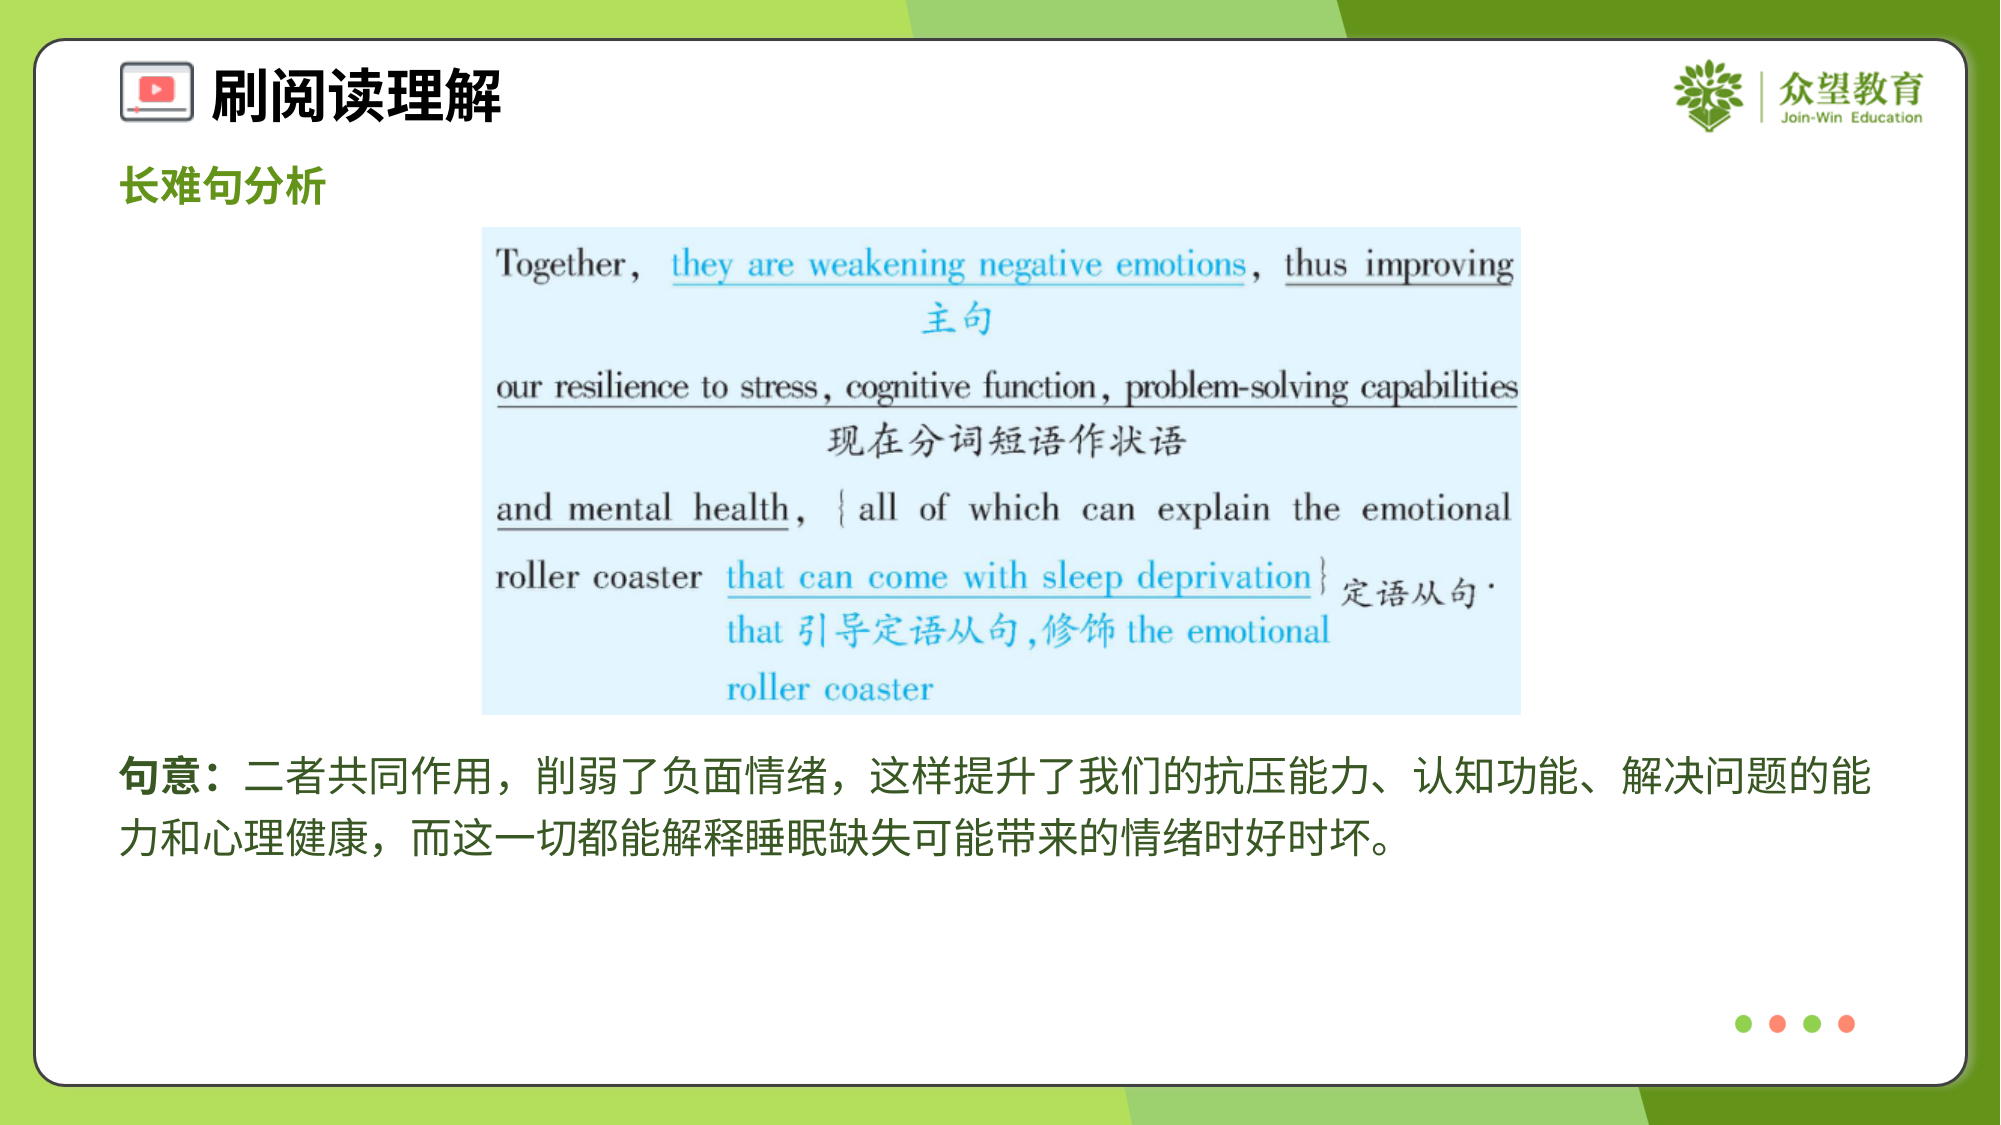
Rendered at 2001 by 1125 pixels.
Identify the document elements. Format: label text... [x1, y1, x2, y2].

picture [0, 0, 2000, 1125]
text_box 句意：二者共同作用，削弱了负面情绪，这样提升了我们的抗压能力、认知功能、解决问题的能力和心理健康，而这一切都能解释睡眠缺失可能带来的情绪时好时坏。 [118, 737, 1883, 858]
text_box 长难句分析 [118, 147, 1883, 206]
